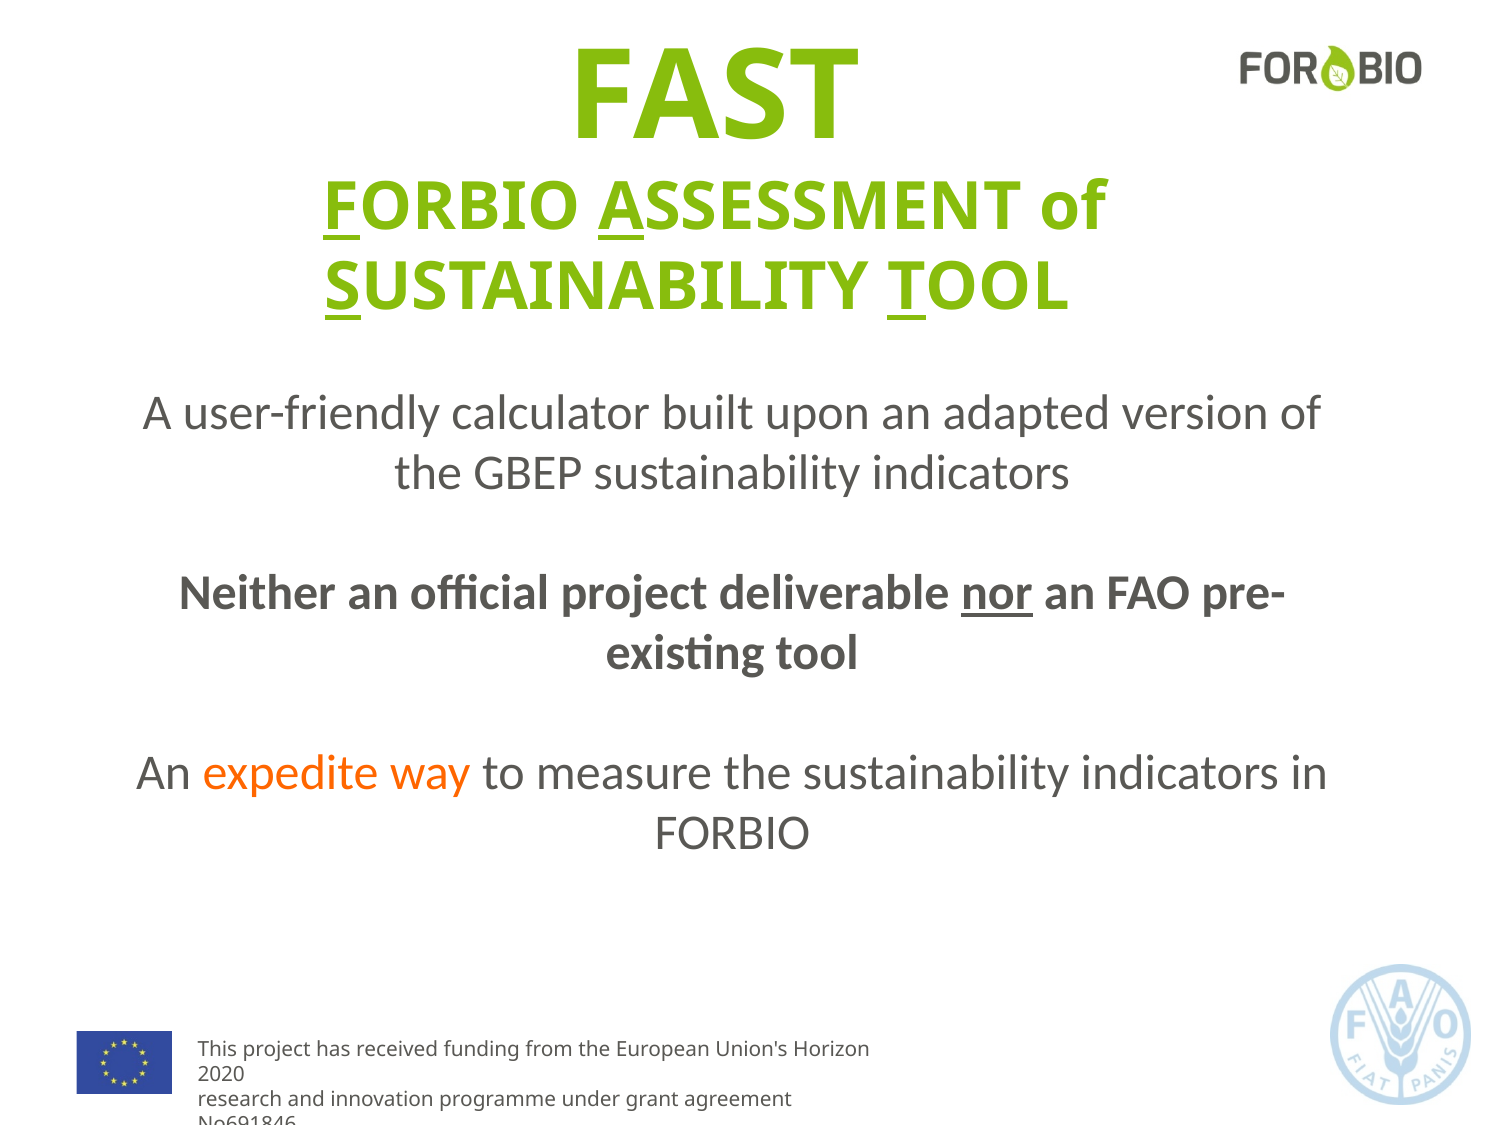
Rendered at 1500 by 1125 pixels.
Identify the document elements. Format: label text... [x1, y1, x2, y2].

title FAST FORBIO ASSESSMENT of SUSTAINABILITY TOOL [29, 101, 1400, 315]
picture [76, 1031, 172, 1094]
text_box A user-friendly calculator built upon an adapted version of the GBEP sustainability indicators Neither an official project deliverable nor an FAO pre-existing tool An expedite way to measure the sustainability indicators in FORBIO [112, 302, 1353, 868]
picture [1330, 963, 1471, 1105]
picture [1187, 23, 1473, 114]
